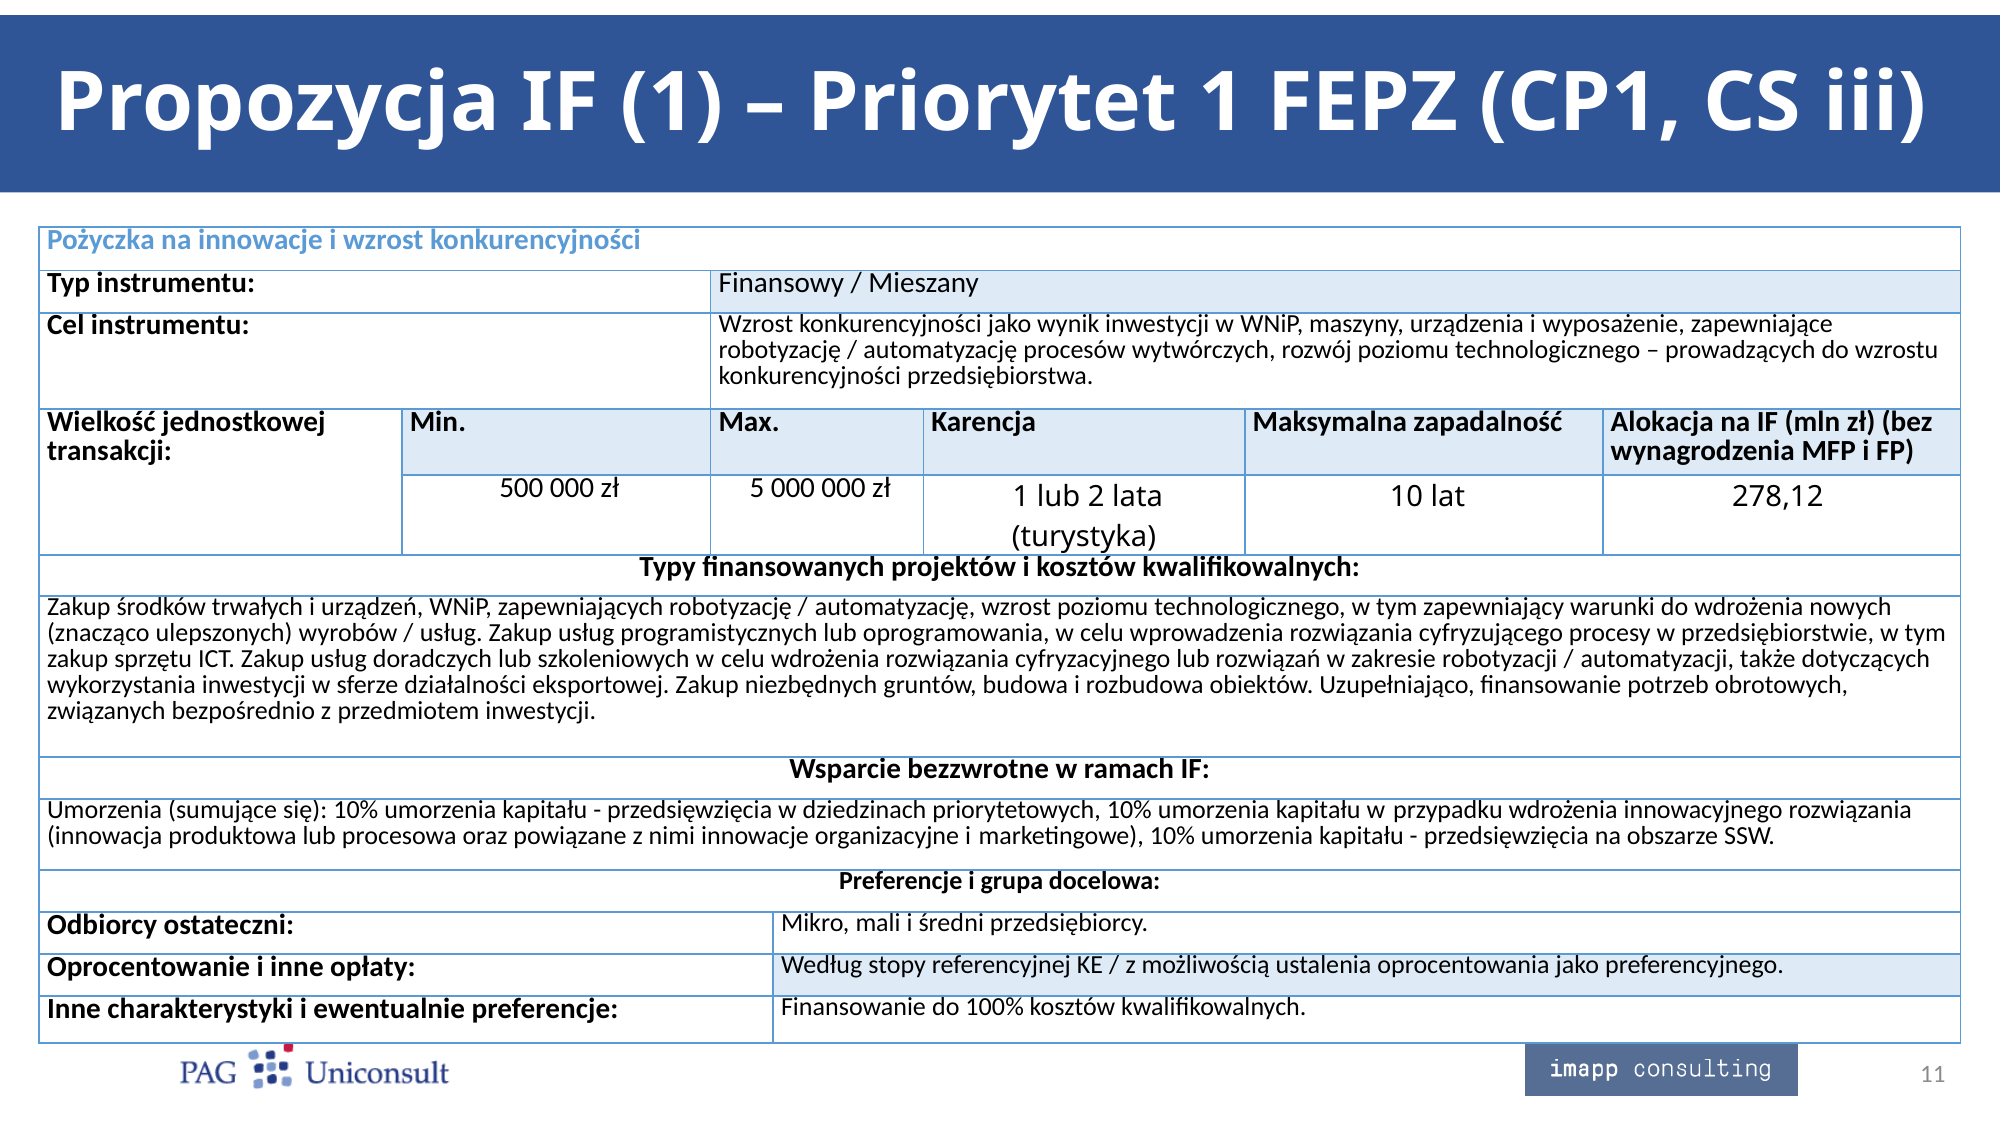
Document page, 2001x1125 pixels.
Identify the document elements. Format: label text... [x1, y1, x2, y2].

table_header Pożyczka na innowacje i wzrost konkurencyjności [40, 228, 1960, 270]
table_cell Typ instrumentu: [40, 271, 710, 312]
table_cell 10 lat [1246, 476, 1602, 554]
table_cell 278,12 [1604, 476, 1960, 554]
table_cell Max. [711, 410, 923, 474]
table_cell 500 000 zł [403, 476, 710, 554]
table_cell Mikro, mali i średni przedsiębiorcy. [774, 913, 1960, 953]
table_cell Karencja [924, 410, 1244, 474]
table_cell Wsparcie bezzwrotne w ramach IF: [40, 758, 1960, 798]
table_cell 5 000 000 zł [711, 476, 923, 554]
table_cell Według stopy referencyjnej KE / z możliwością ustalenia oprocentowania jako preferencyjnego. [774, 955, 1960, 995]
table_cell Odbiorcy ostateczni: [40, 913, 772, 953]
slide_number 11 [1862, 1044, 1961, 1103]
picture [165, 1044, 475, 1113]
table_cell Preferencje i grupa docelowa: [40, 871, 1960, 911]
table_cell Cel instrumentu: [40, 314, 710, 408]
table_cell Umorzenia (sumujące się): 10% umorzenia kapitału - przedsięwzięcia w dziedzinach priorytetowych, 10% umorzenia kapitału w przypadku wdrożenia innowacyjnego rozwiązania (innowacja produktowa lub procesowa oraz powiązane z nimi innowacje organizacyjne i marketingowe), 10% umorzenia kapitału - przedsięwzięcia na obszarze SSW. [40, 800, 1960, 869]
table_cell Finansowy / Mieszany [711, 271, 1960, 312]
table_cell Min. [403, 410, 710, 474]
table_cell Wielkość jednostkowej transakcji: [40, 410, 401, 554]
table_cell Alokacja na IF (mln zł) (bez wynagrodzenia MFP i FP) [1604, 410, 1960, 474]
table_cell Finansowanie do 100% kosztów kwalifikowalnych. [774, 997, 1960, 1042]
table_cell Oprocentowanie i inne opłaty: [40, 955, 772, 995]
table_cell Maksymalna zapadalność [1246, 410, 1602, 474]
table_cell Typy finansowanych projektów i kosztów kwalifikowalnych: [40, 556, 1960, 595]
table_cell 1 lub 2 lata (turystyka) [924, 476, 1244, 554]
title Propozycja IF (1) – Priorytet 1 FEPZ (CP1, CS iii) [0, 15, 2000, 193]
table_cell Wzrost konkurencyjności jako wynik inwestycji w WNiP, maszyny, urządzenia i wyposażenie, zapewniające robotyzację / automatyzację procesów wytwórczych, rozwój poziomu technologicznego – prowadzących do wzrostu konkurencyjności przedsiębiorstwa. [711, 314, 1960, 408]
table_cell Inne charakterystyki i ewentualnie preferencje: [40, 997, 772, 1042]
table_cell Zakup środków trwałych i urządzeń, WNiP, zapewniających robotyzację / automatyzację, wzrost poziomu technologicznego, w tym zapewniający warunki do wdrożenia nowych (znacząco ulepszonych) wyrobów / usług. Zakup usług programistycznych lub oprogramowania, w celu wprowadzenia rozwiązania cyfryzującego procesy w przedsiębiorstwie, w tym zakup sprzętu ICT. Zakup usług doradczych lub szkoleniowych w celu wdrożenia rozwiązania cyfryzacyjnego lub rozwiązań w zakresie robotyzacji / automatyzacji, także dotyczących wykorzystania inwestycji w sferze działalności eksportowej. Zakup niezbędnych gruntów, budowa i rozbudowa obiektów. Uzupełniająco, finansowanie potrzeb obrotowych, związanych bezpośrednio z przedmiotem inwestycji. [40, 597, 1960, 756]
